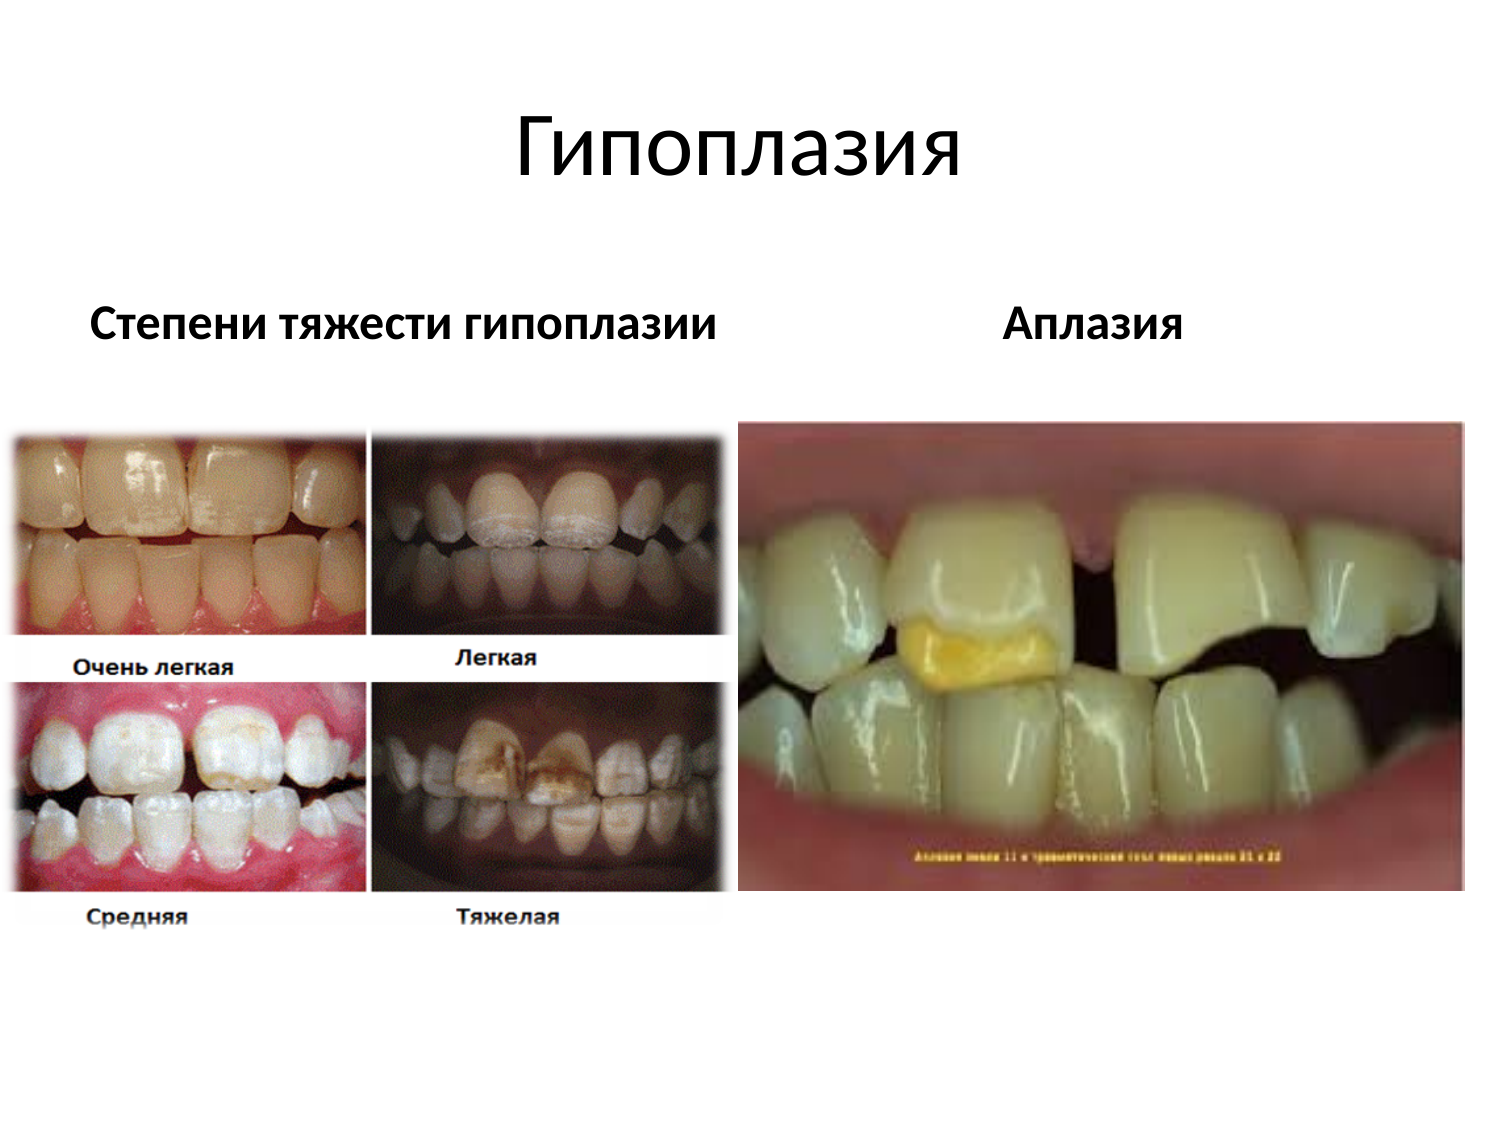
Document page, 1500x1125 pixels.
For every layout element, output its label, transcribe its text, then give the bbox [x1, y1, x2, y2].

list Степени тяжести гипоплазии [74, 251, 738, 357]
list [738, 421, 1466, 891]
title Гипоплазия [74, 44, 1426, 233]
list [0, 423, 738, 939]
list Аплазия [761, 251, 1426, 357]
